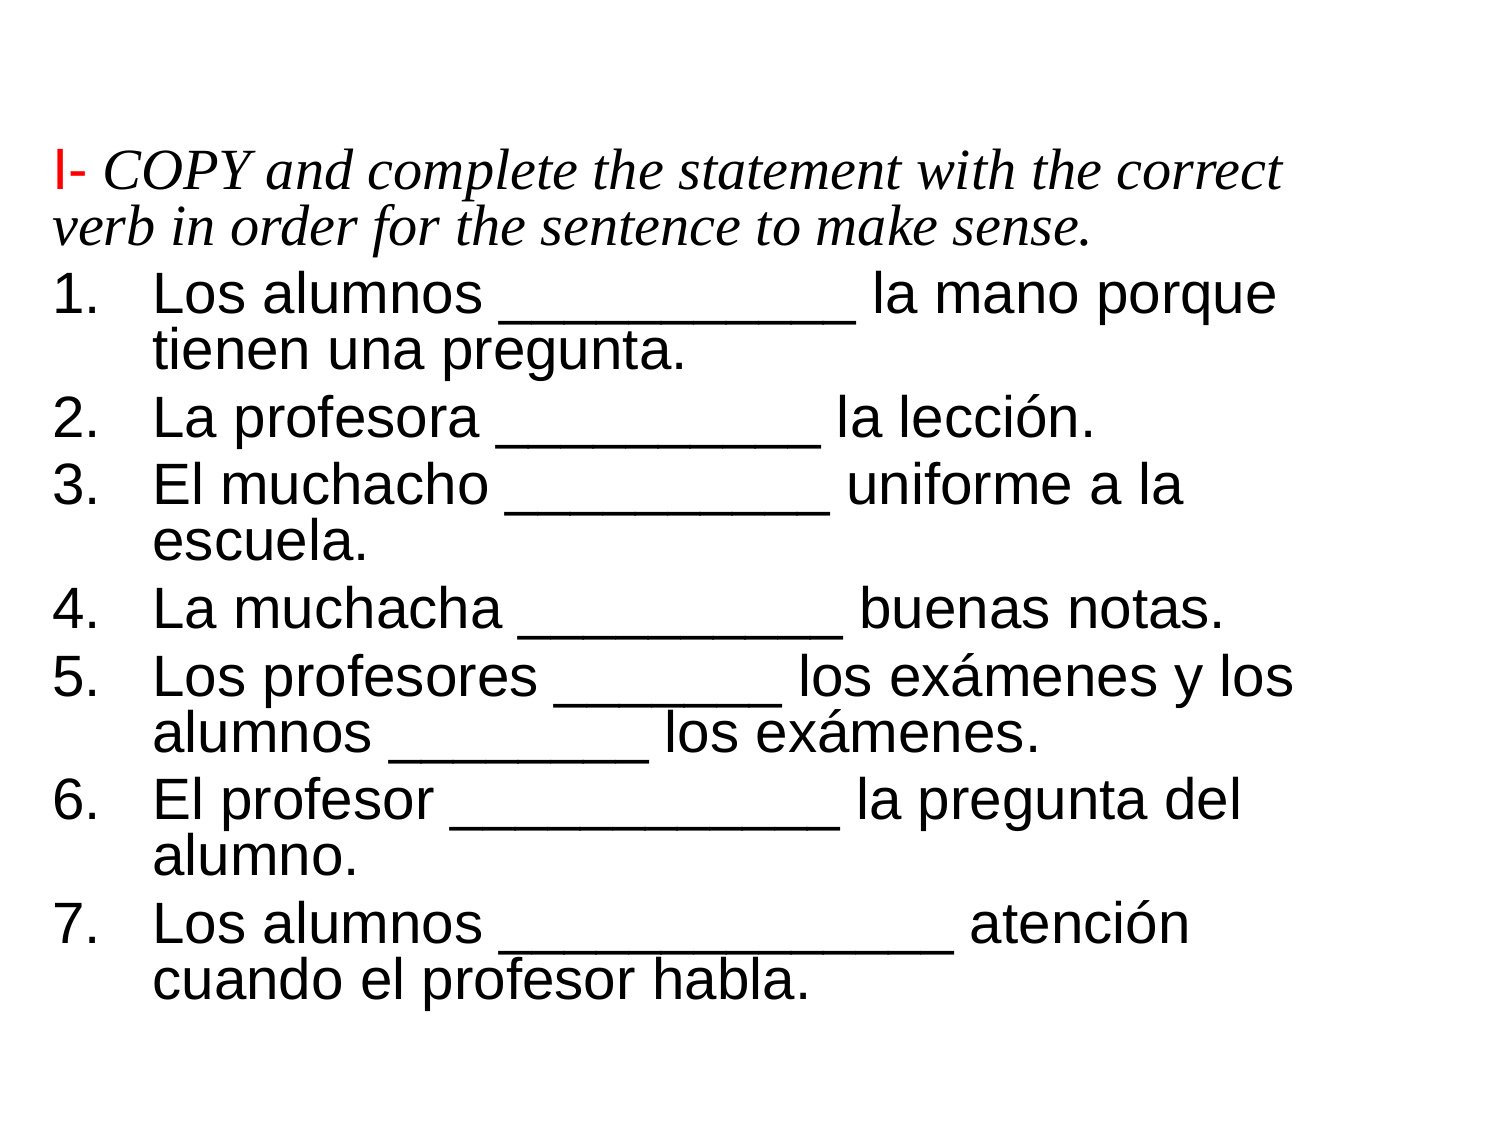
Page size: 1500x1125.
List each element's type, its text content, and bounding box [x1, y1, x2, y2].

list I- COPY and complete the statement with the correct verb in order for the sentence to make sense. Los alumnos ___________ la mano porque tienen una pregunta. La profesora __________ la lección. El muchacho __________ uniforme a la escuela. La muchacha __________ buenas notas. Los profesores _______ los exámenes y los alumnos ________ los exámenes. El profesor ____________ la pregunta del alumno. Los alumnos ______________ atención cuando el profesor habla. [37, 137, 1388, 1100]
